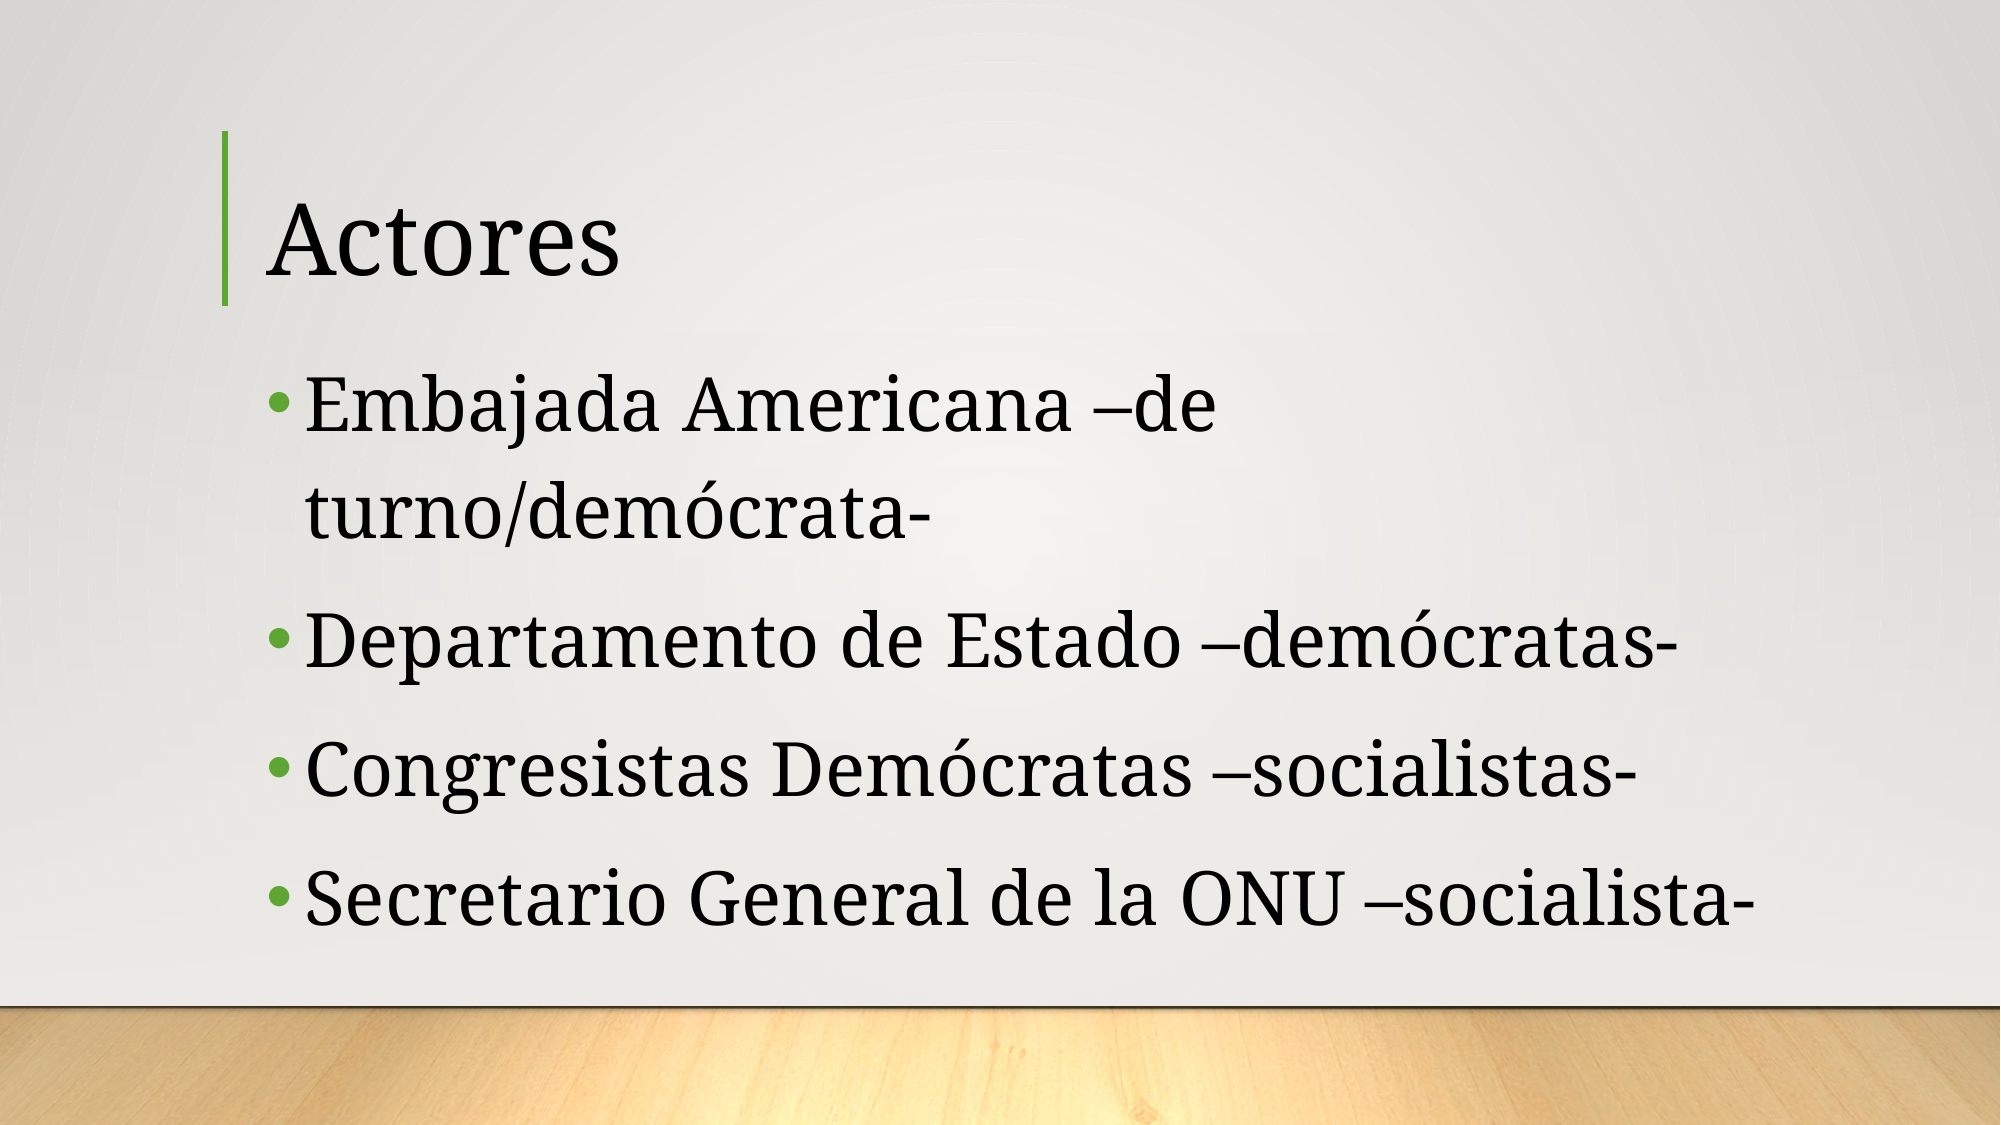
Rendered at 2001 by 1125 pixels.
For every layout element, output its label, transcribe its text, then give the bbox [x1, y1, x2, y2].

picture [0, 1006, 2000, 1125]
list Embajada Americana –de turno/demócrata- Departamento de Estado –demócratas- Congresistas Demócratas –socialistas- Secretario General de la ONU –socialista- [251, 330, 1814, 897]
title Actores [251, 131, 1814, 305]
